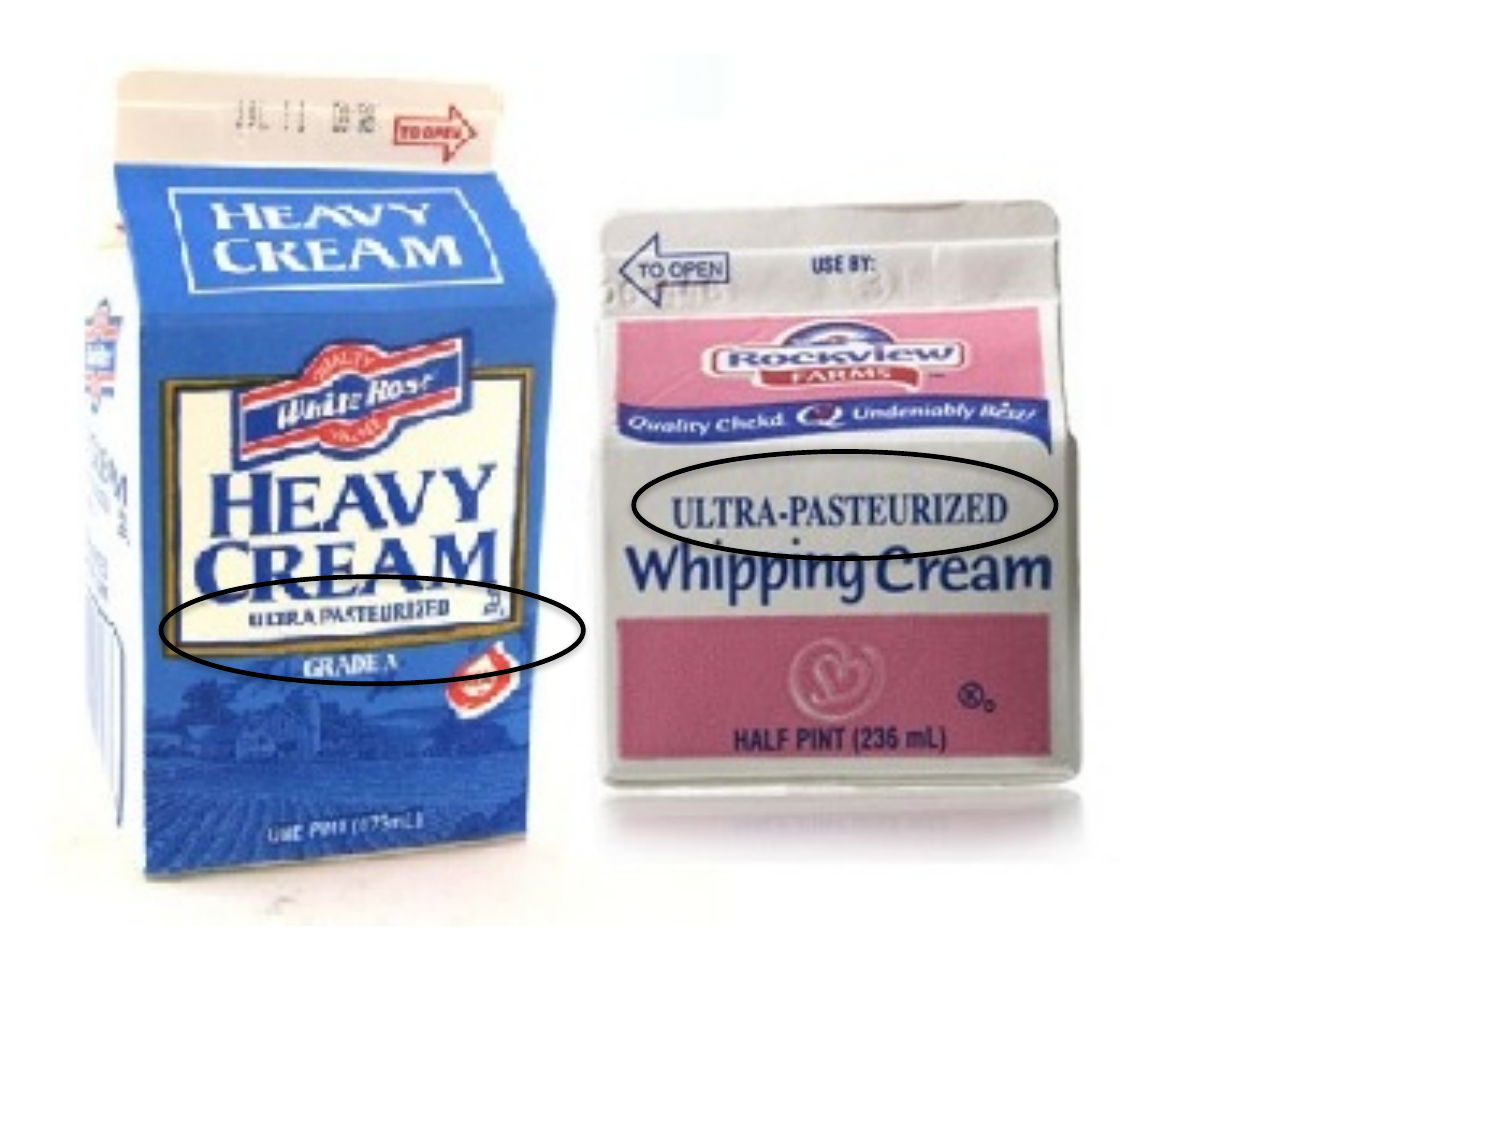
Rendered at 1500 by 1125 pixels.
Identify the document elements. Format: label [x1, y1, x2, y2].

text_box [28, 53, 1121, 927]
